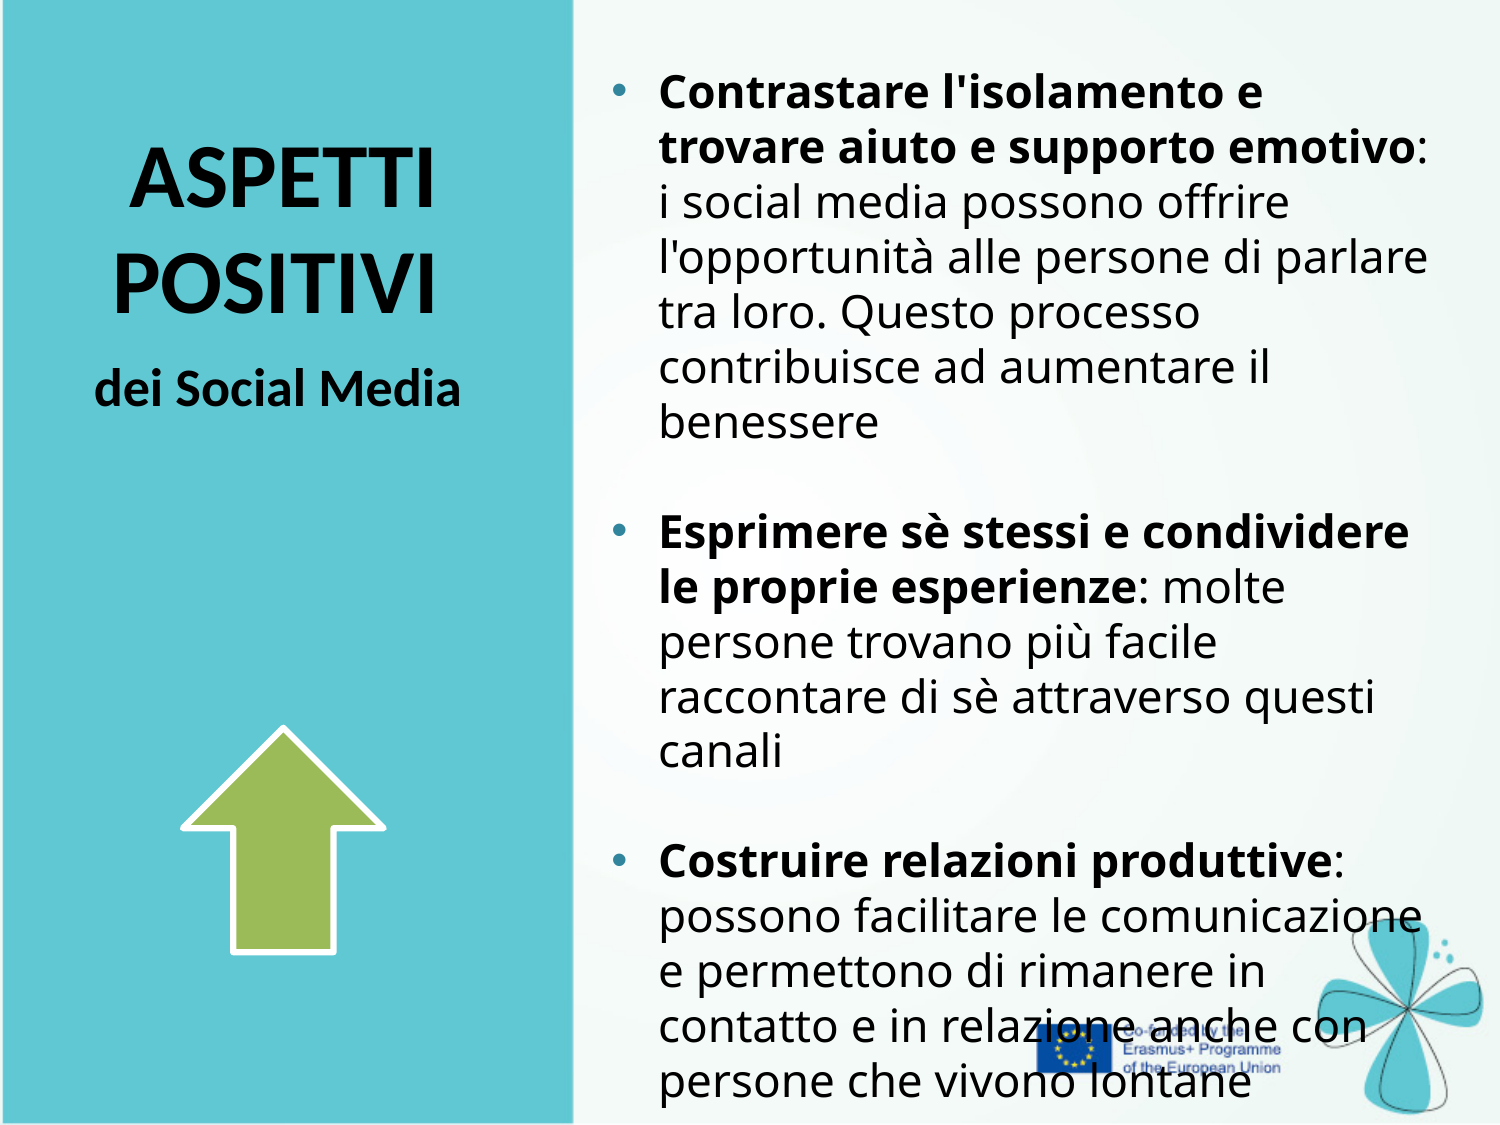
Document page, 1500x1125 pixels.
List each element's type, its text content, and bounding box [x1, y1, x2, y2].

table_header ASPETTI POSITIVI dei Social Media [53, 125, 515, 474]
text_box Contrastare l'isolamento e trovare aiuto e supporto emotivo: i social media possono offrire l'opportunità alle persone di parlare tra loro. Questo processo contribuisce ad aumentare il benessere Esprimere sè stessi e condividere le proprie esperienze: molte persone trovano più facile raccontare di sè attraverso questi canali Costruire relazioni produttive: possono facilitare le comunicazione e permettono di rimanere in contatto e in relazione anche con persone che vivono lontane [596, 55, 1447, 1125]
text_box [181, 725, 386, 955]
picture [0, 0, 1500, 1125]
